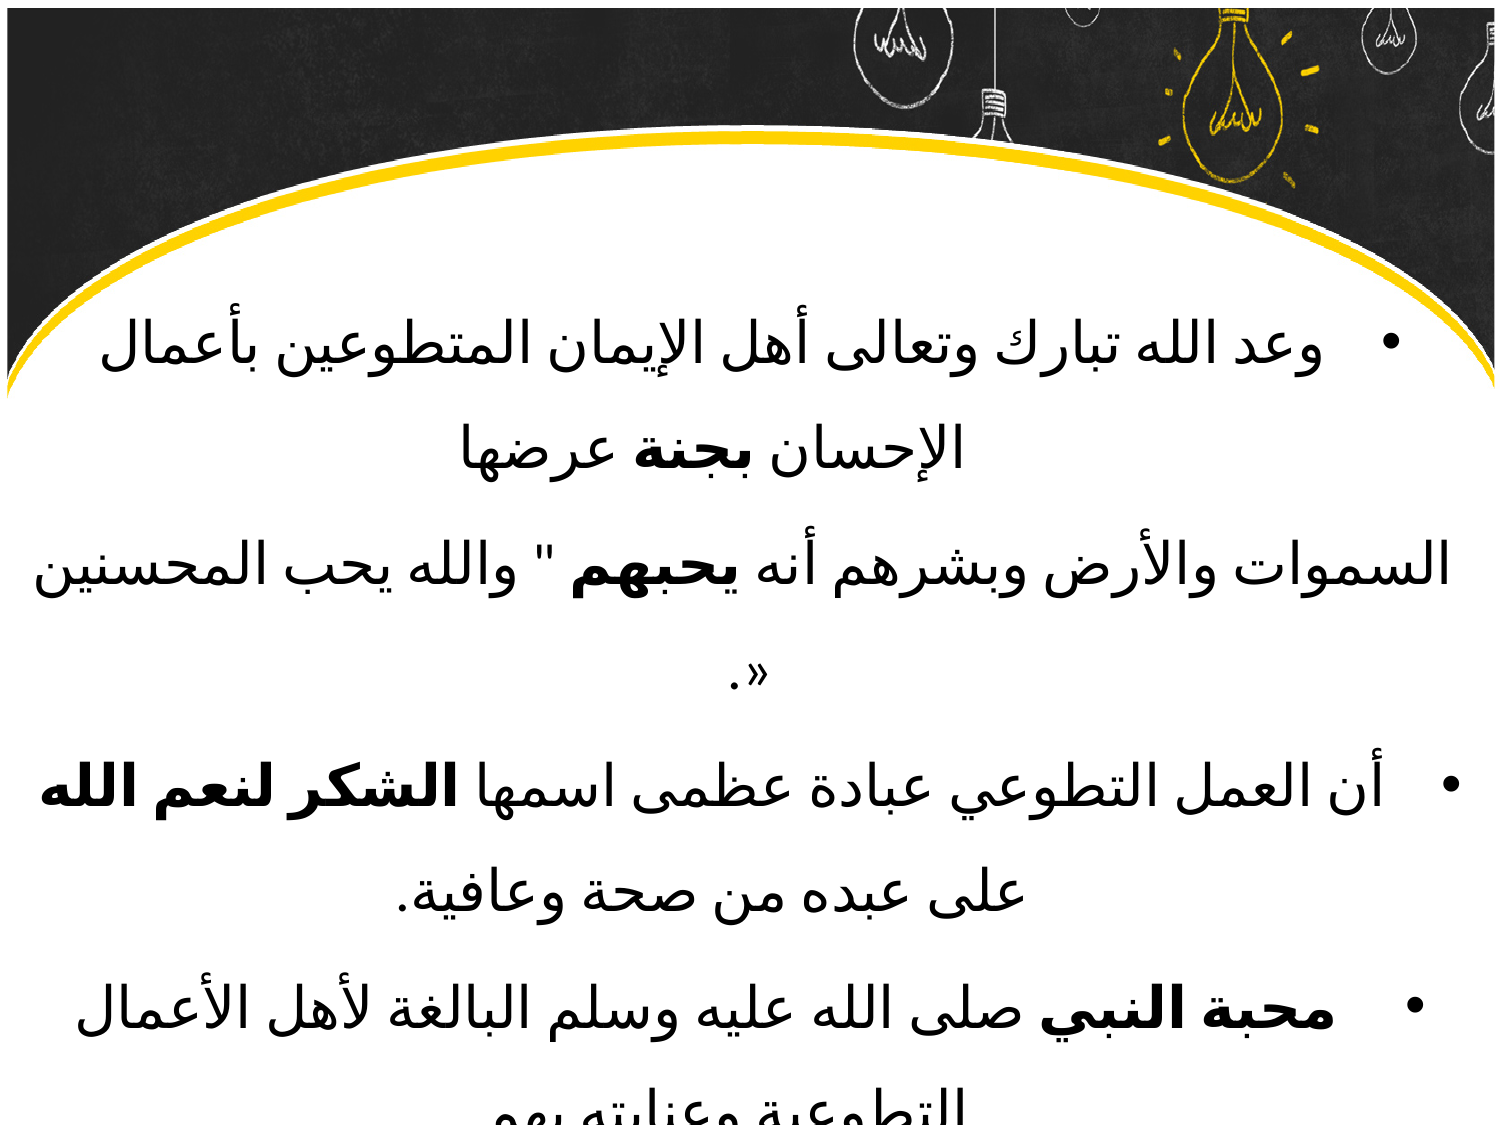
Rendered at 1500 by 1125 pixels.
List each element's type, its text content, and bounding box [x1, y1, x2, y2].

picture [0, 926, 1500, 1125]
picture [0, 0, 1500, 262]
list وعد الله تبارك وتعالى أهل الإيمان المتطوعين بأعمال الإحسان بجنة عرضها السموات والأرض وبشرهم أنه يحبهم " والله يحب المحسنين «. أن العمل التطوعي عبادة عظمى اسمها الشكر لنعم الله على عبده من صحة وعافية. محبة النبي صلى الله عليه وسلم البالغة لأهل الأعمال التطوعية وعنايته بهم . [0, 262, 1500, 926]
